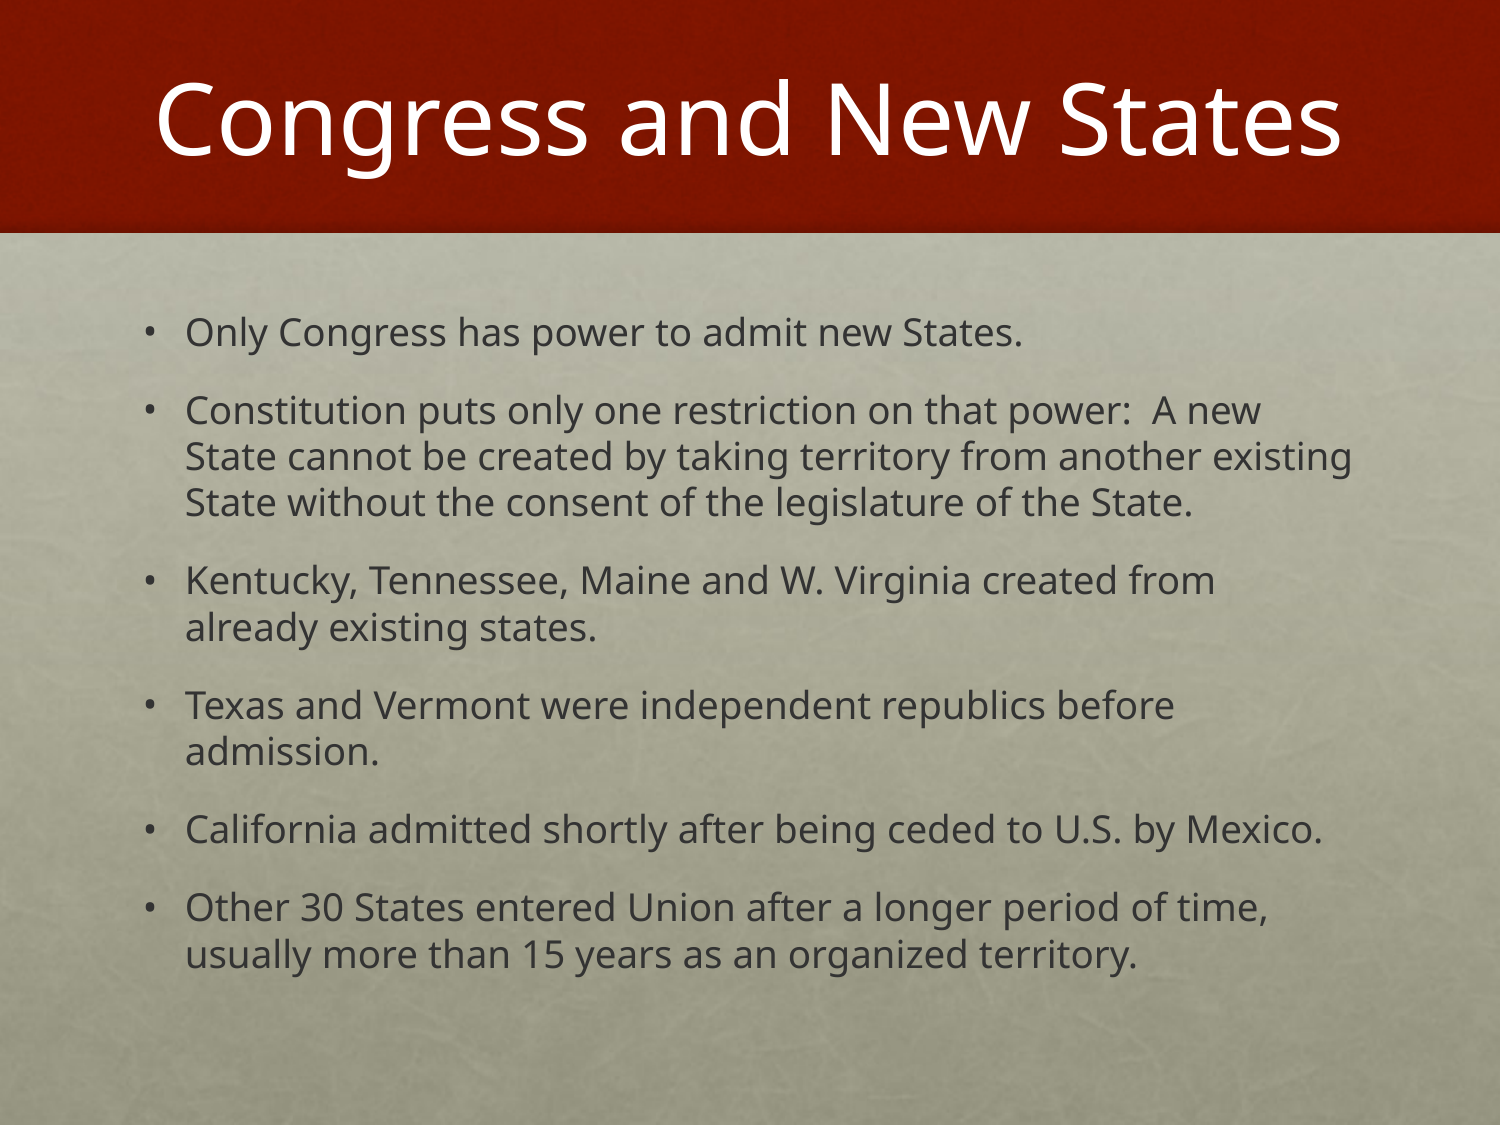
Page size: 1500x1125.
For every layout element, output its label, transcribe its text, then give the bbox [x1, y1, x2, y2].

picture [0, 214, 1500, 1125]
title Congress and New States [127, 10, 1372, 221]
list Only Congress has power to admit new States. Constitution puts only one restriction on that power: A new State cannot be created by taking territory from another existing State without the consent of the legislature of the State. Kentucky, Tennessee, Maine and W. Virginia created from already existing states. Texas and Vermont were independent republics before admission. California admitted shortly after being ceded to U.S. by Mexico. Other 30 States entered Union after a longer period of time, usually more than 15 years as an organized territory. [127, 299, 1372, 1005]
